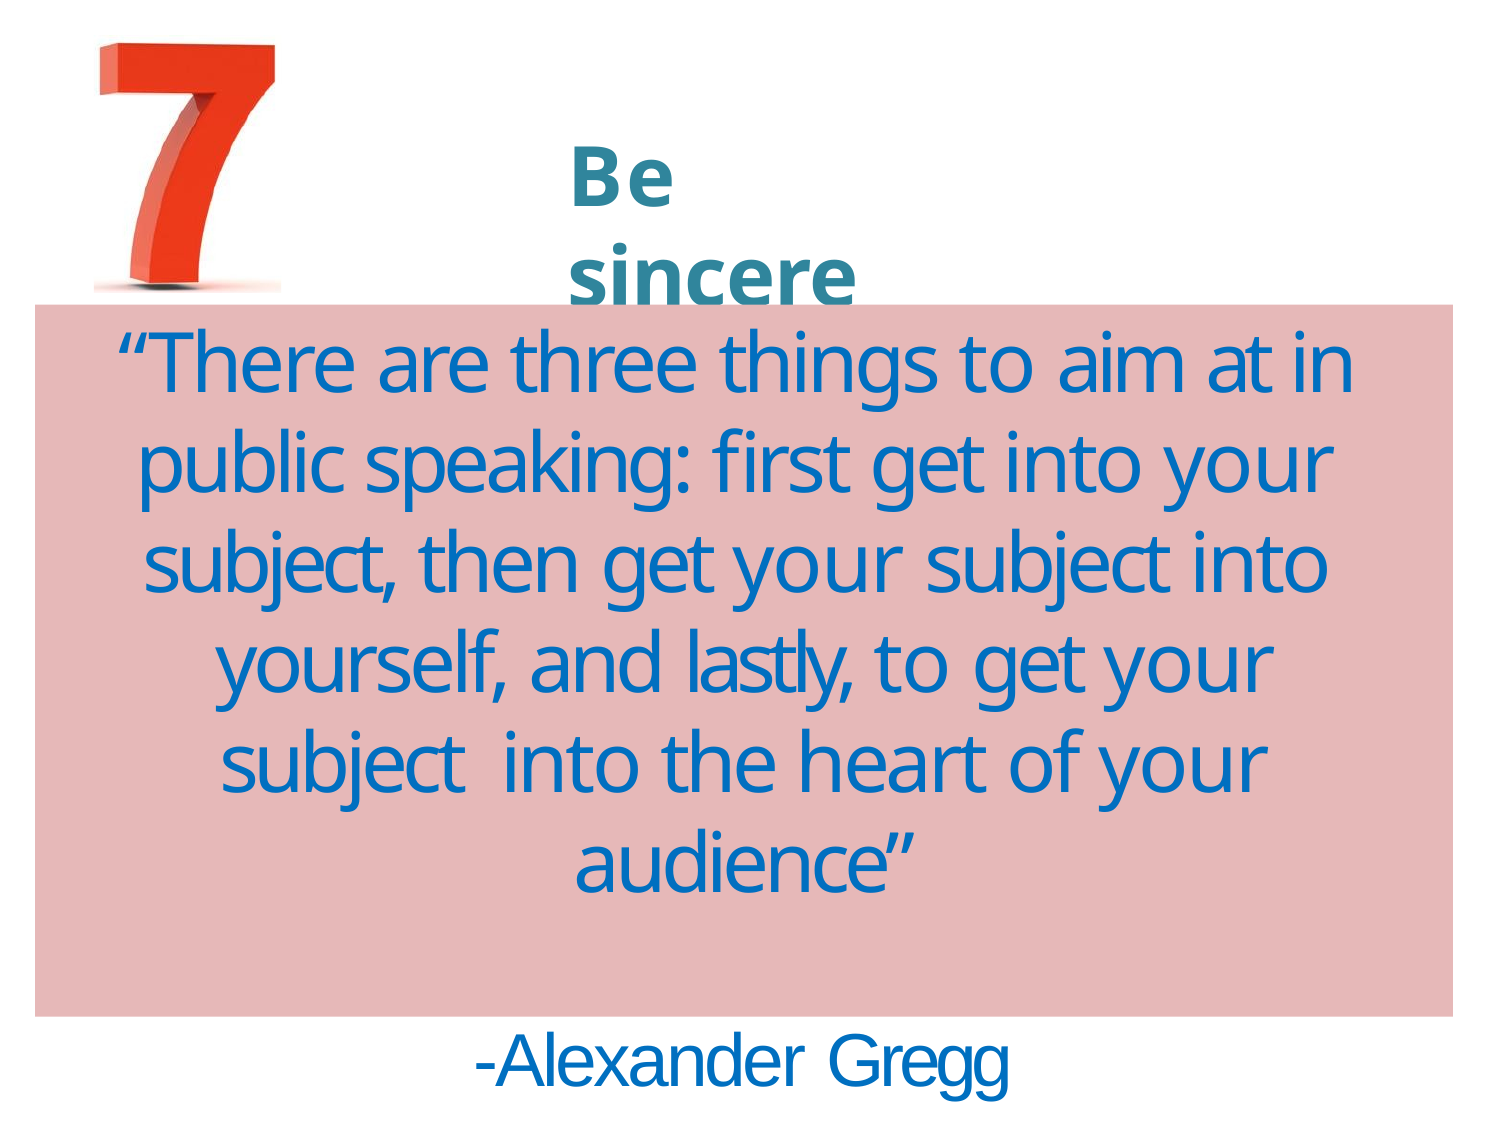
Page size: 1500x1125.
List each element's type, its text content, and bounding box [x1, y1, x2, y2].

title Be sincere [565, 120, 973, 304]
text_box “There are three things to aim at in public speaking: first get into your subject, then get your subject into yourself, and lastly, to get your subject into the heart of your audience” -Alexander Gregg [103, 307, 1385, 1102]
text_box [93, 35, 282, 293]
text_box [35, 304, 1453, 1017]
